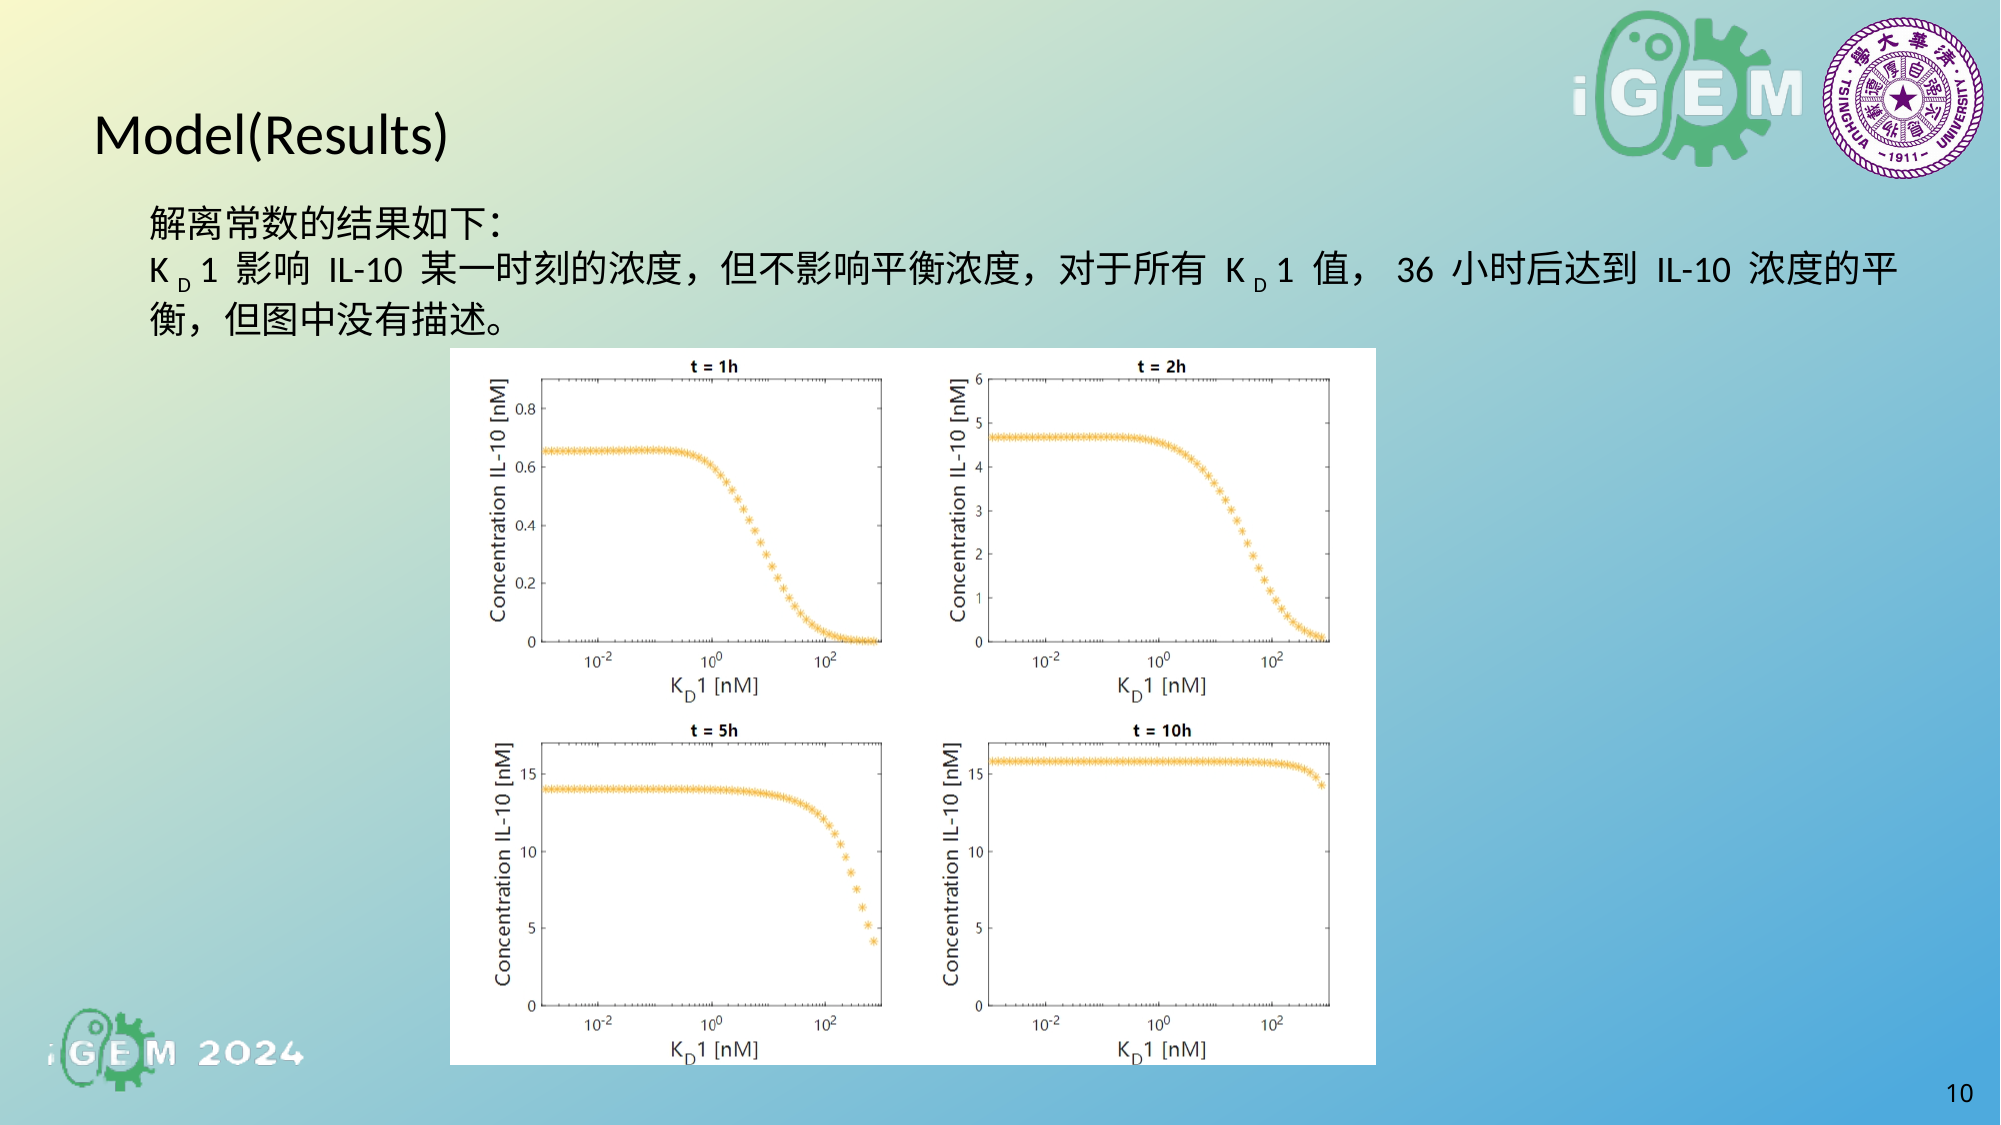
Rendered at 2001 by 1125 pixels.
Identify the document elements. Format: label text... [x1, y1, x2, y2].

text_box 解离常数的结果如下： K D 1 影响 IL-10 某一时刻的浓度，但不影响平衡浓度，对于所有 K D 1 值，36 小时后达到 IL-10 浓度的平衡，但图中没有描述。 [134, 192, 1934, 439]
picture [1533, 0, 2001, 213]
picture [0, 978, 371, 1125]
slide_number 10 [1539, 1064, 1989, 1125]
picture [449, 348, 1377, 1066]
text_box Model(Results) [79, 88, 510, 174]
